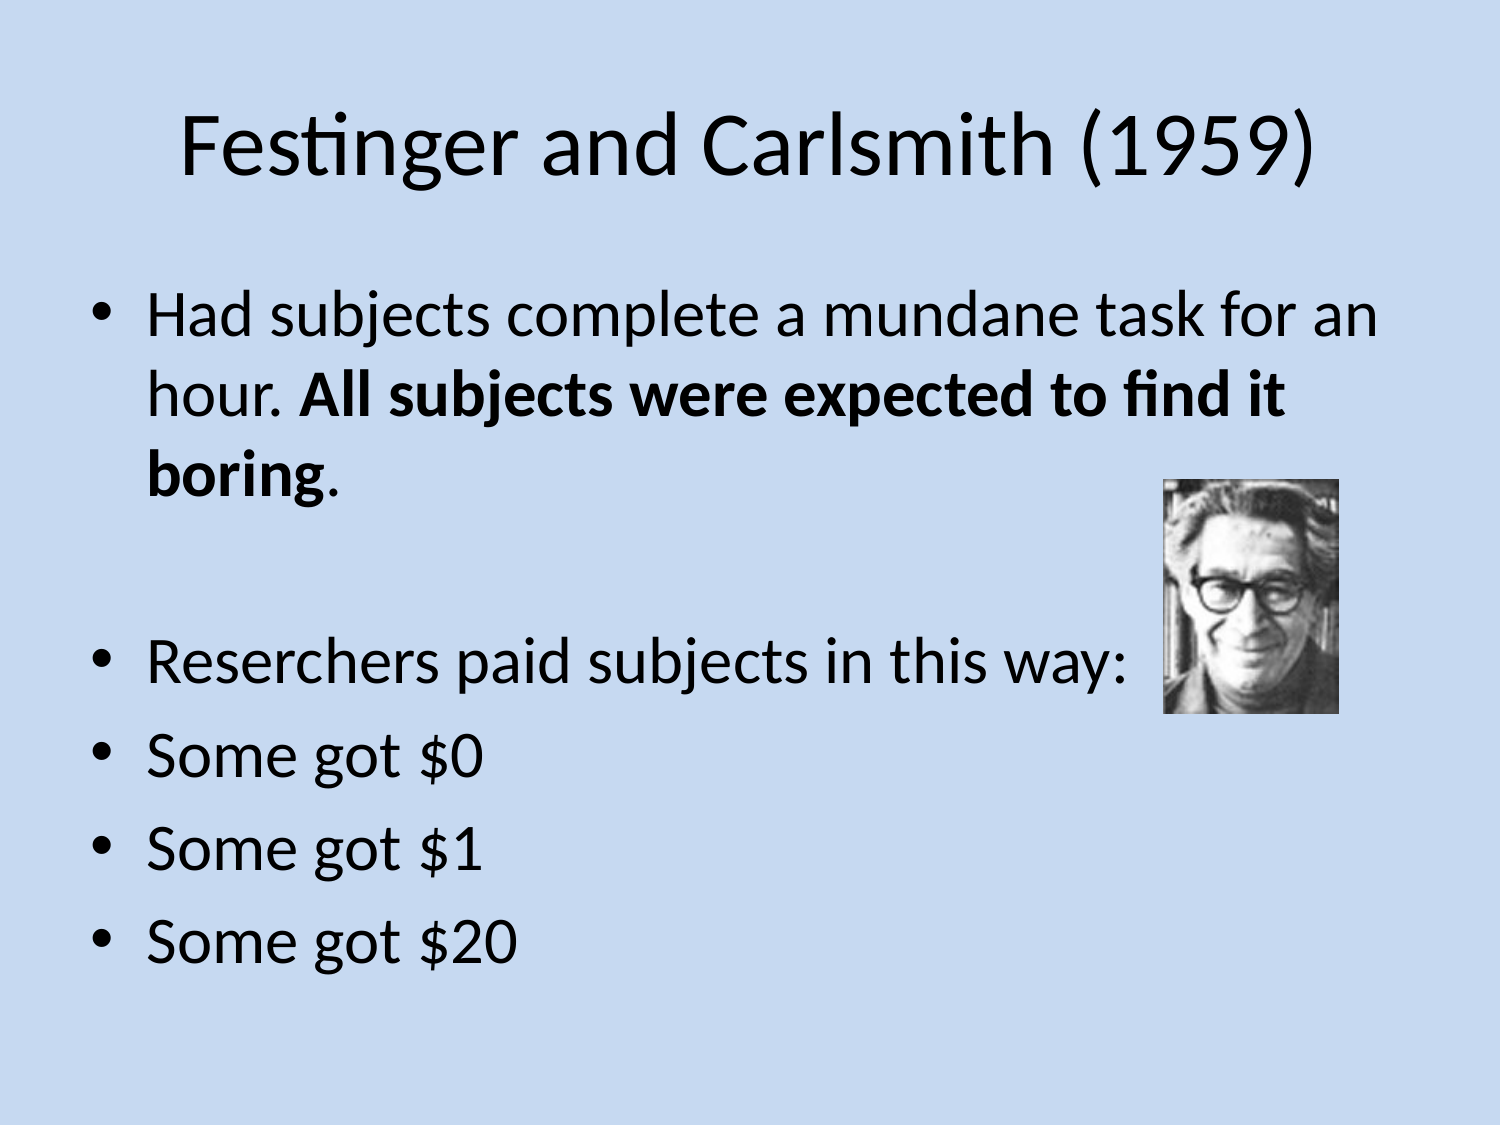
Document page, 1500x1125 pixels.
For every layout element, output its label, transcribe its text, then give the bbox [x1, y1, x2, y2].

title Festinger and Carlsmith (1959) [74, 44, 1426, 233]
list Had subjects complete a mundane task for an hour. All subjects were expected to find it boring. Reserchers paid subjects in this way: Some got $0 Some got $1 Some got $20 [74, 262, 1426, 1006]
picture [1163, 479, 1339, 715]
